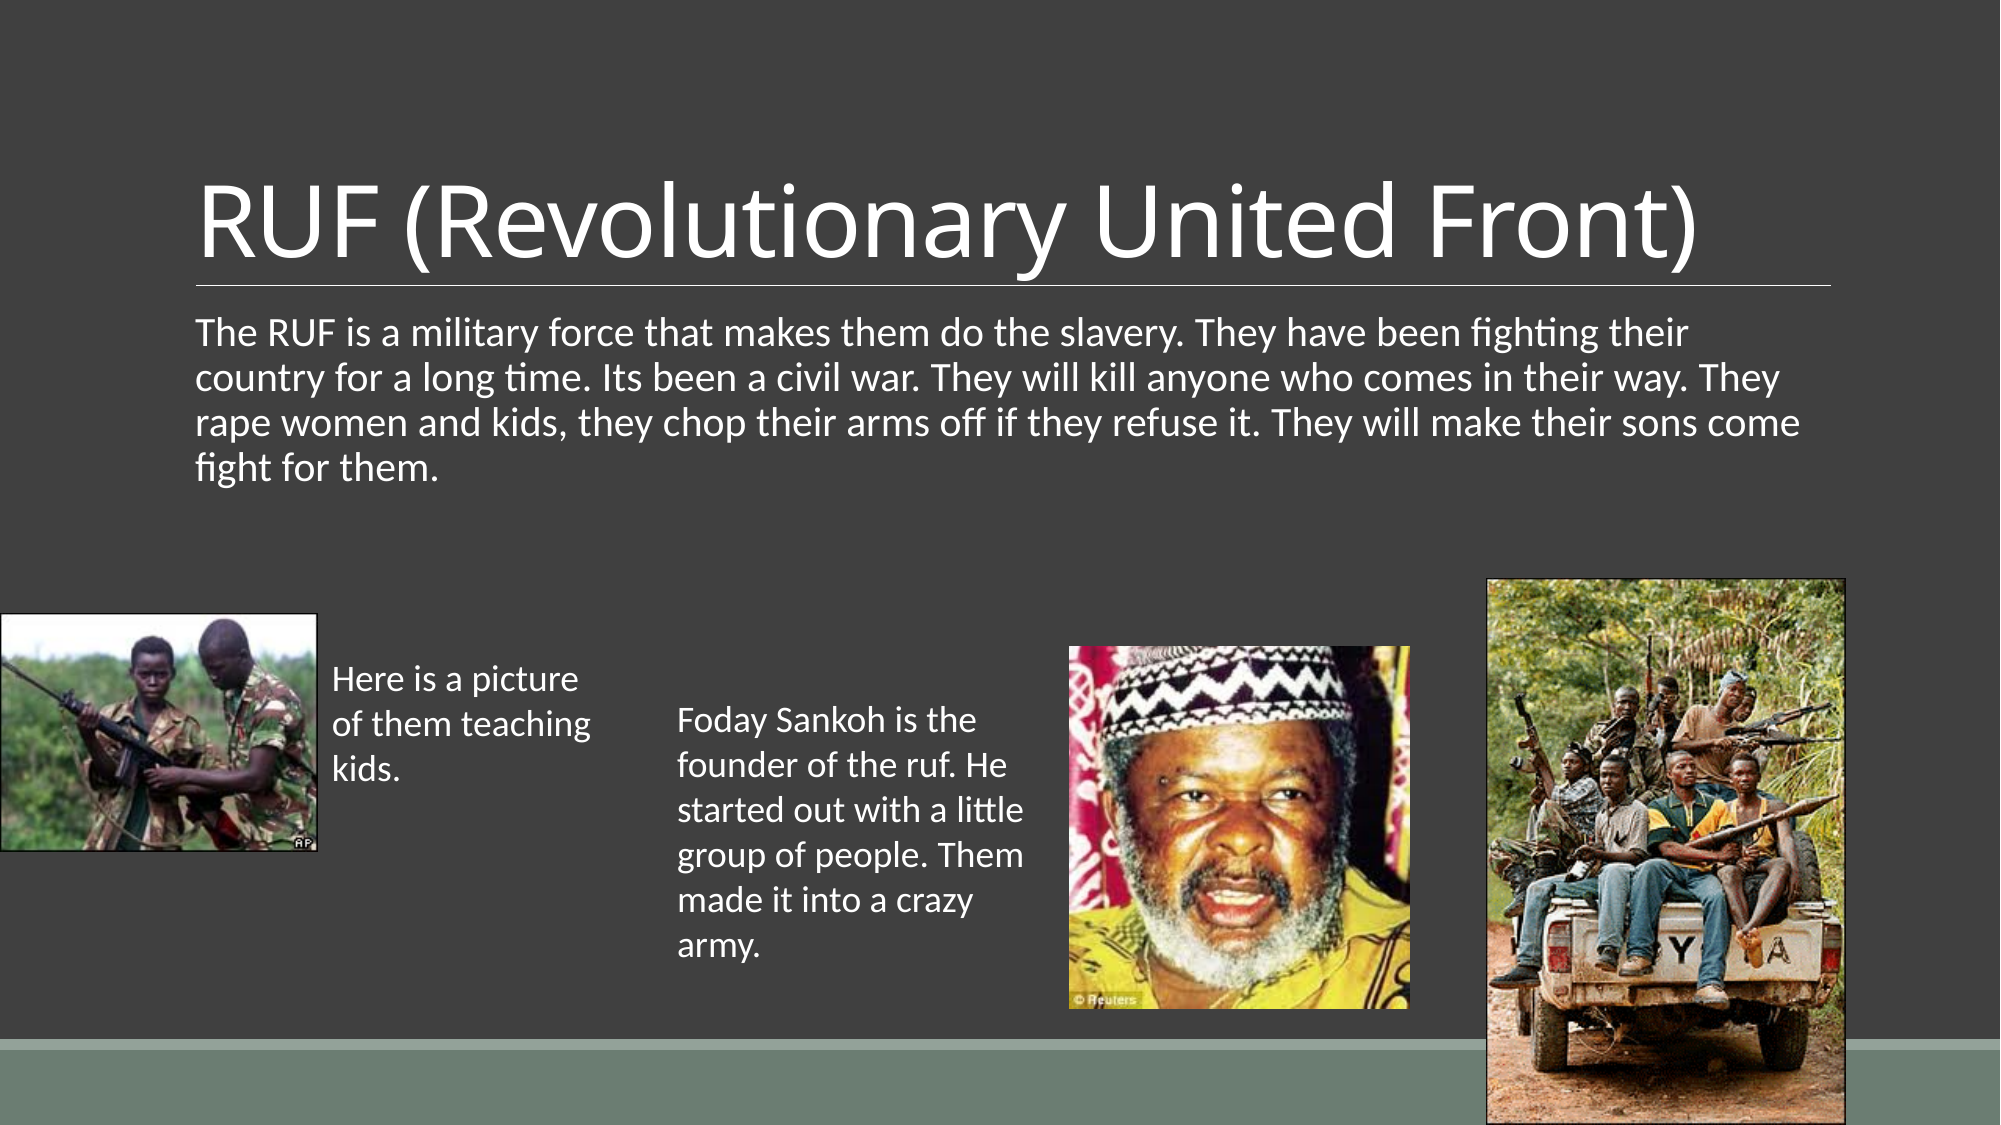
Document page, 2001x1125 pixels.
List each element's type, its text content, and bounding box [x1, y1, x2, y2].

title RUF (Revolutionary United Front) [180, 47, 1830, 285]
picture [0, 613, 318, 852]
picture [1486, 577, 1847, 1125]
text_box Foday Sankoh is the founder of the ruf. He started out with a little group of people. Them made it into a crazy army. [662, 687, 1065, 973]
text_box Here is a picture of them teaching kids. [325, 646, 628, 796]
list The RUF is a military force that makes them do the slavery. They have been fighting their country for a long time. Its been a civil war. They will kill anyone who comes in their way. They rape women and kids, they chop their arms off if they refuse it. They will make their sons come fight for them. [180, 302, 1830, 963]
picture [1068, 645, 1411, 1010]
